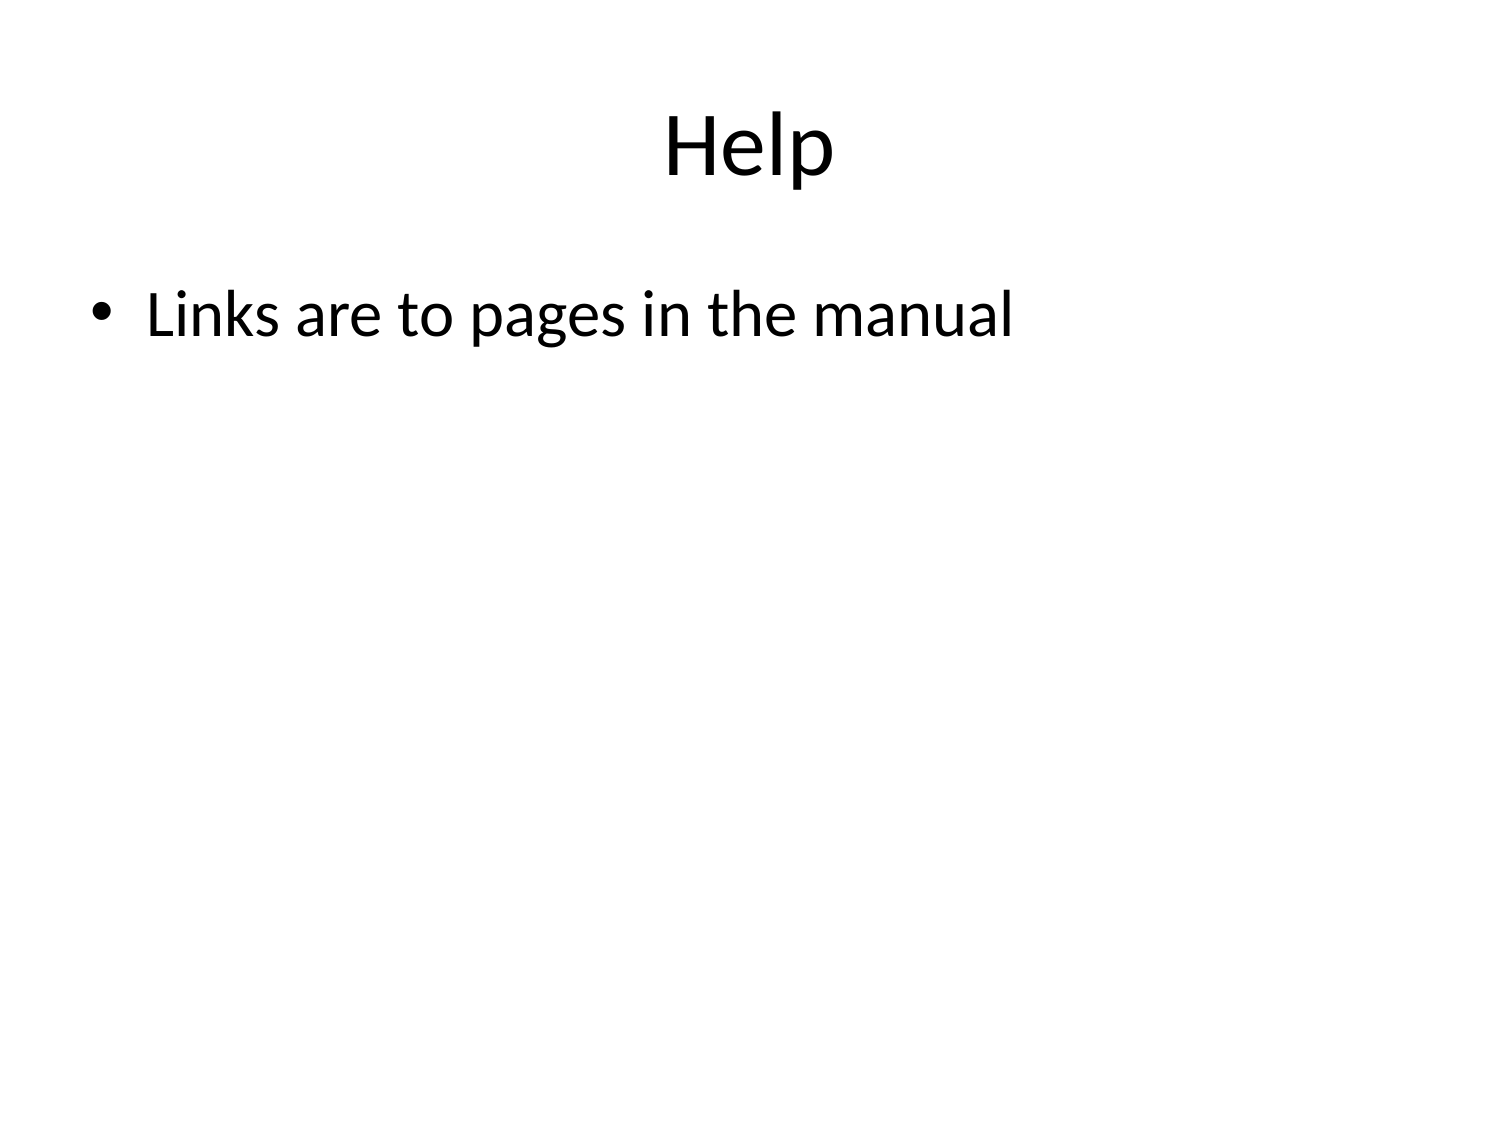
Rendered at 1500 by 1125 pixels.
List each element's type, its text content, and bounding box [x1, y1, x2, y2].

title Help [75, 45, 1425, 233]
list Links are to pages in the manual [75, 262, 1425, 1005]
